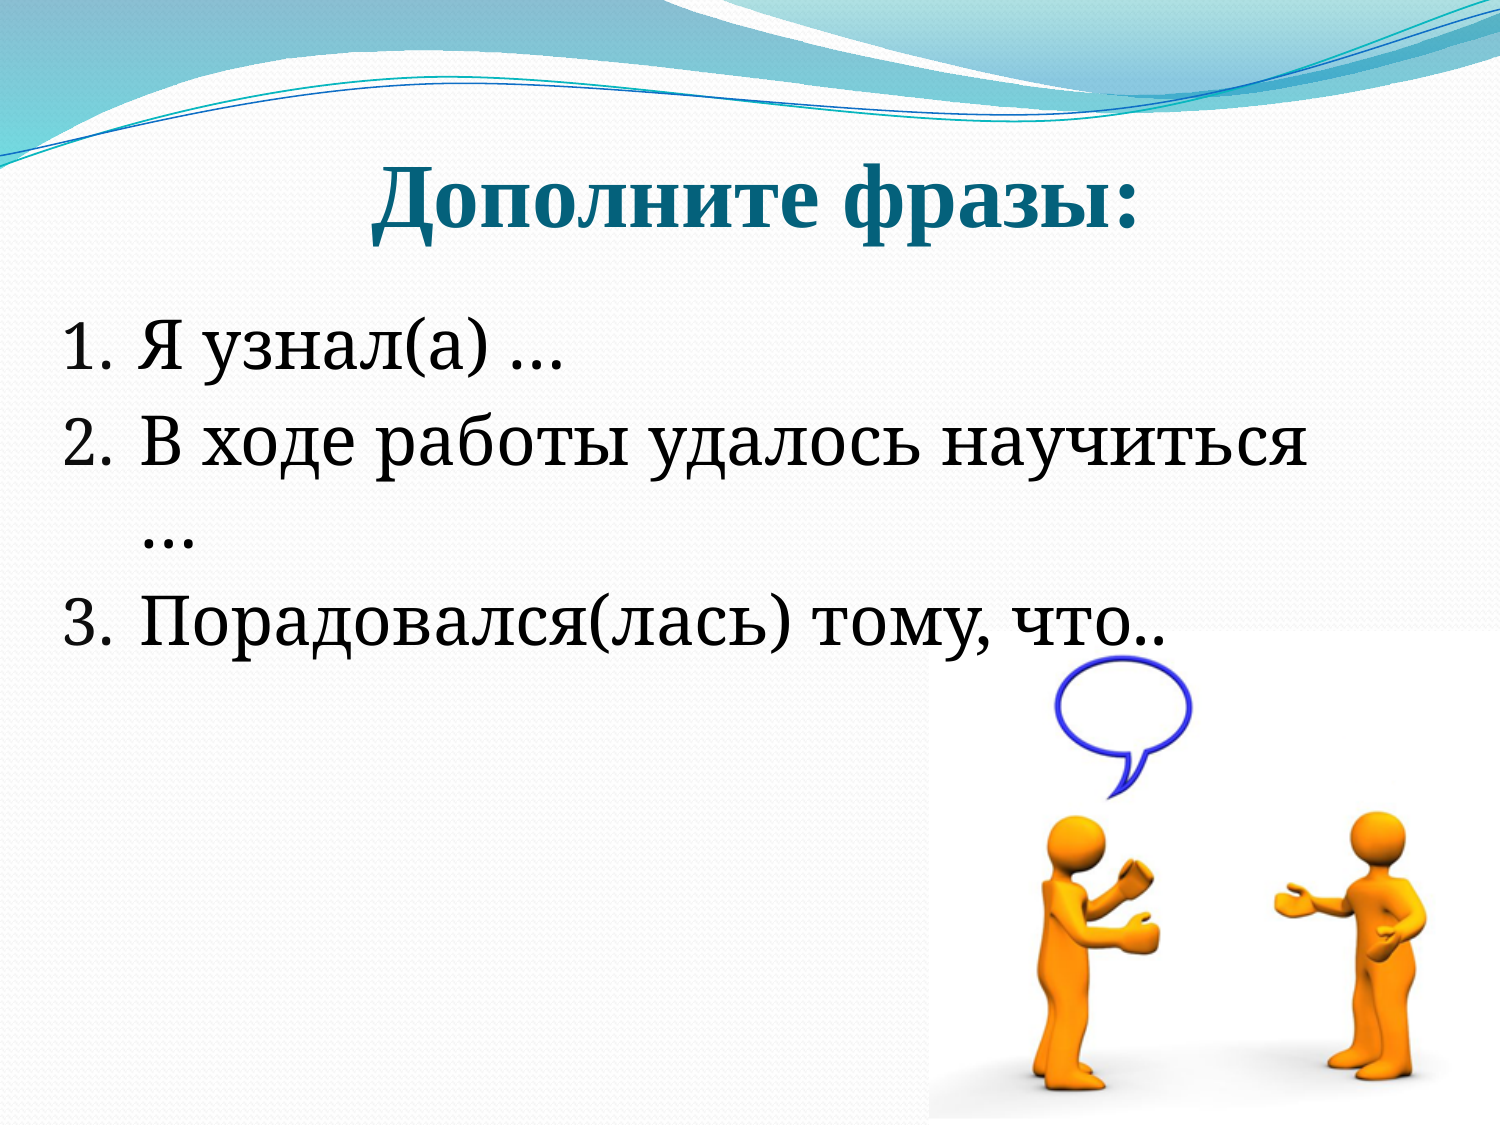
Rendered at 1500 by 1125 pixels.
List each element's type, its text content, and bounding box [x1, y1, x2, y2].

picture [929, 630, 1500, 1125]
text_box Я узнал(а) … В ходе работы удалось научиться … Порадовался(лась) тому, что.. [46, 292, 1397, 668]
text_box Дополните фразы: [81, 128, 1432, 317]
